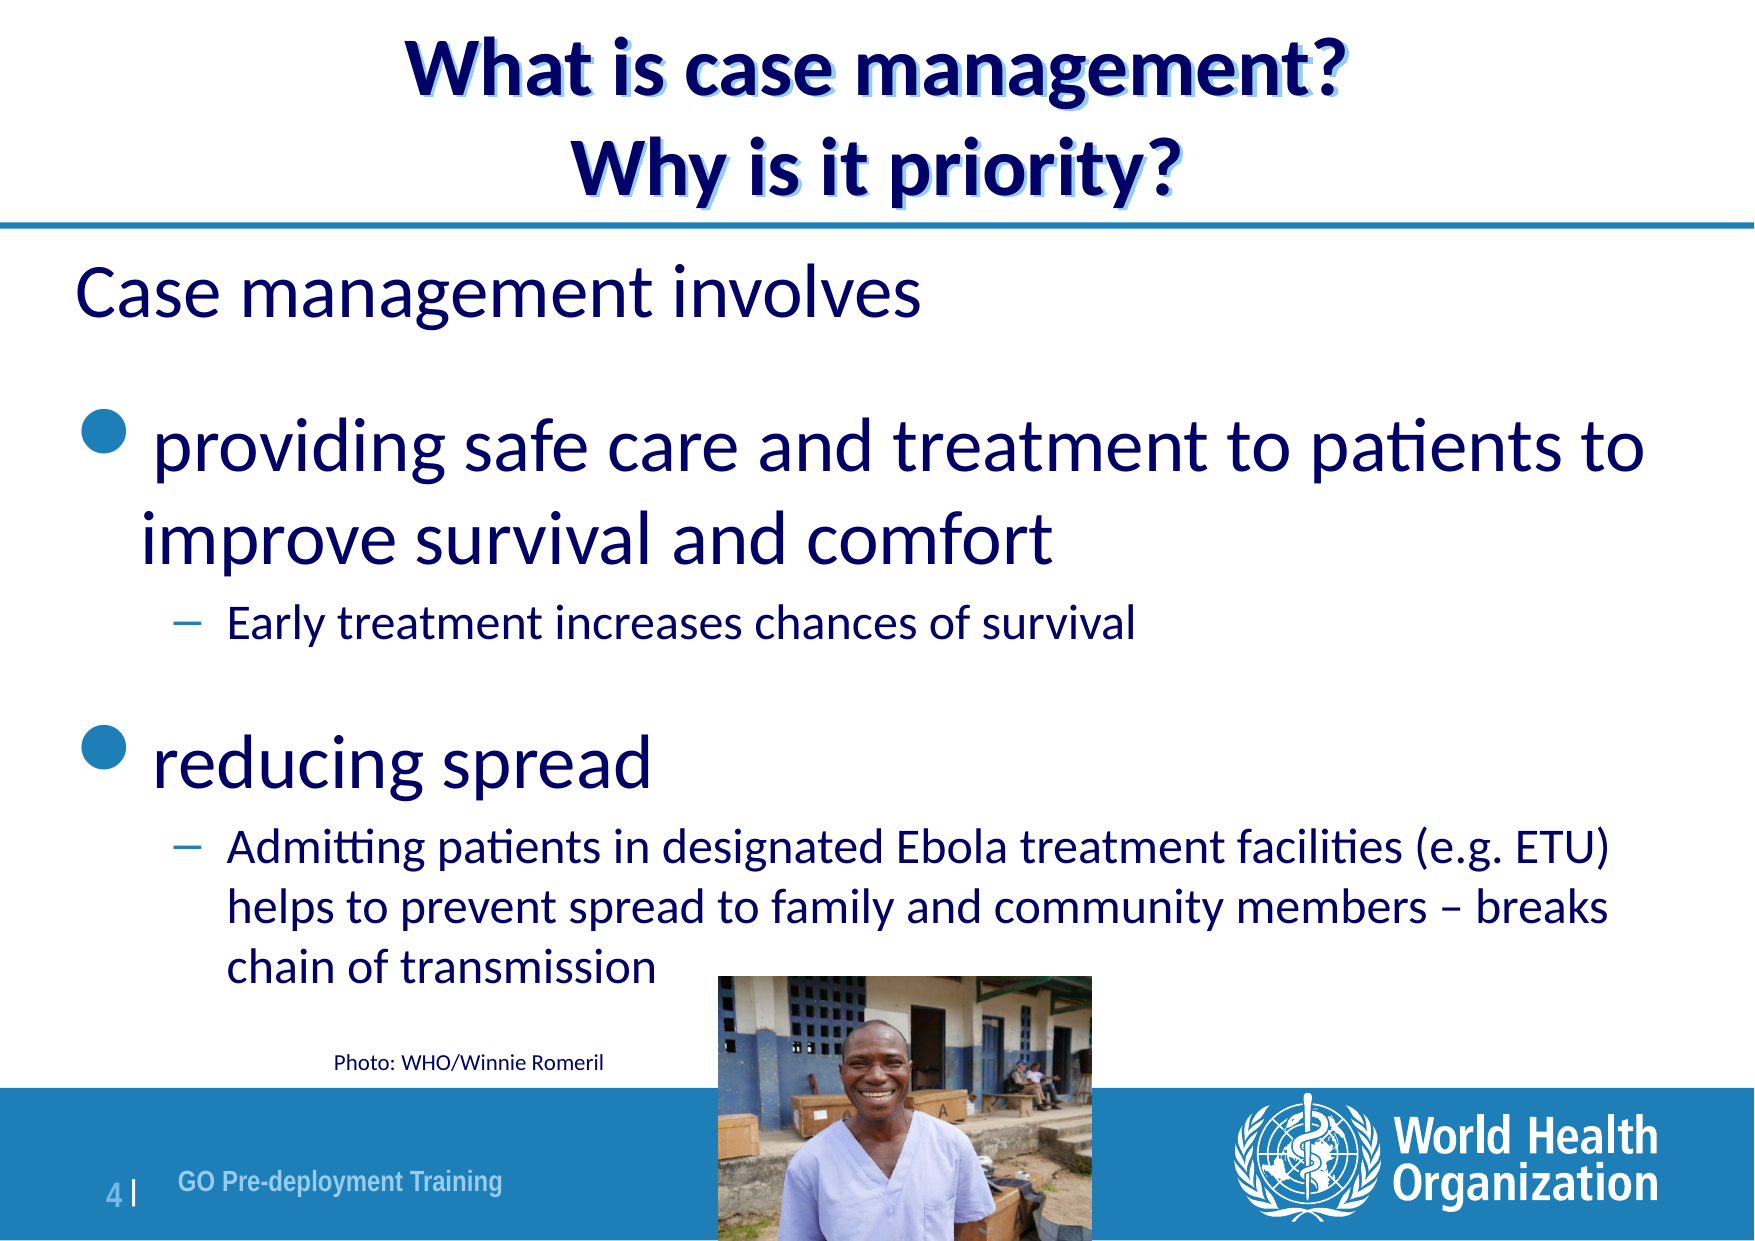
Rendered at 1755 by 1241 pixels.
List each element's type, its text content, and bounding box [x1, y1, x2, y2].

picture [718, 976, 1092, 1241]
title What is case management? Why is it priority? [0, 0, 1755, 224]
text_box Photo: WHO/Winnie Romeril [316, 1038, 713, 1084]
list Case management involves providing safe care and treatment to patients to improve survival and comfort Early treatment increases chances of survival reducing spread Admitting patients in designated Ebola treatment facilities (e.g. ETU) helps to prevent spread to family and community members – breaks chain of transmission [75, 240, 1655, 1024]
